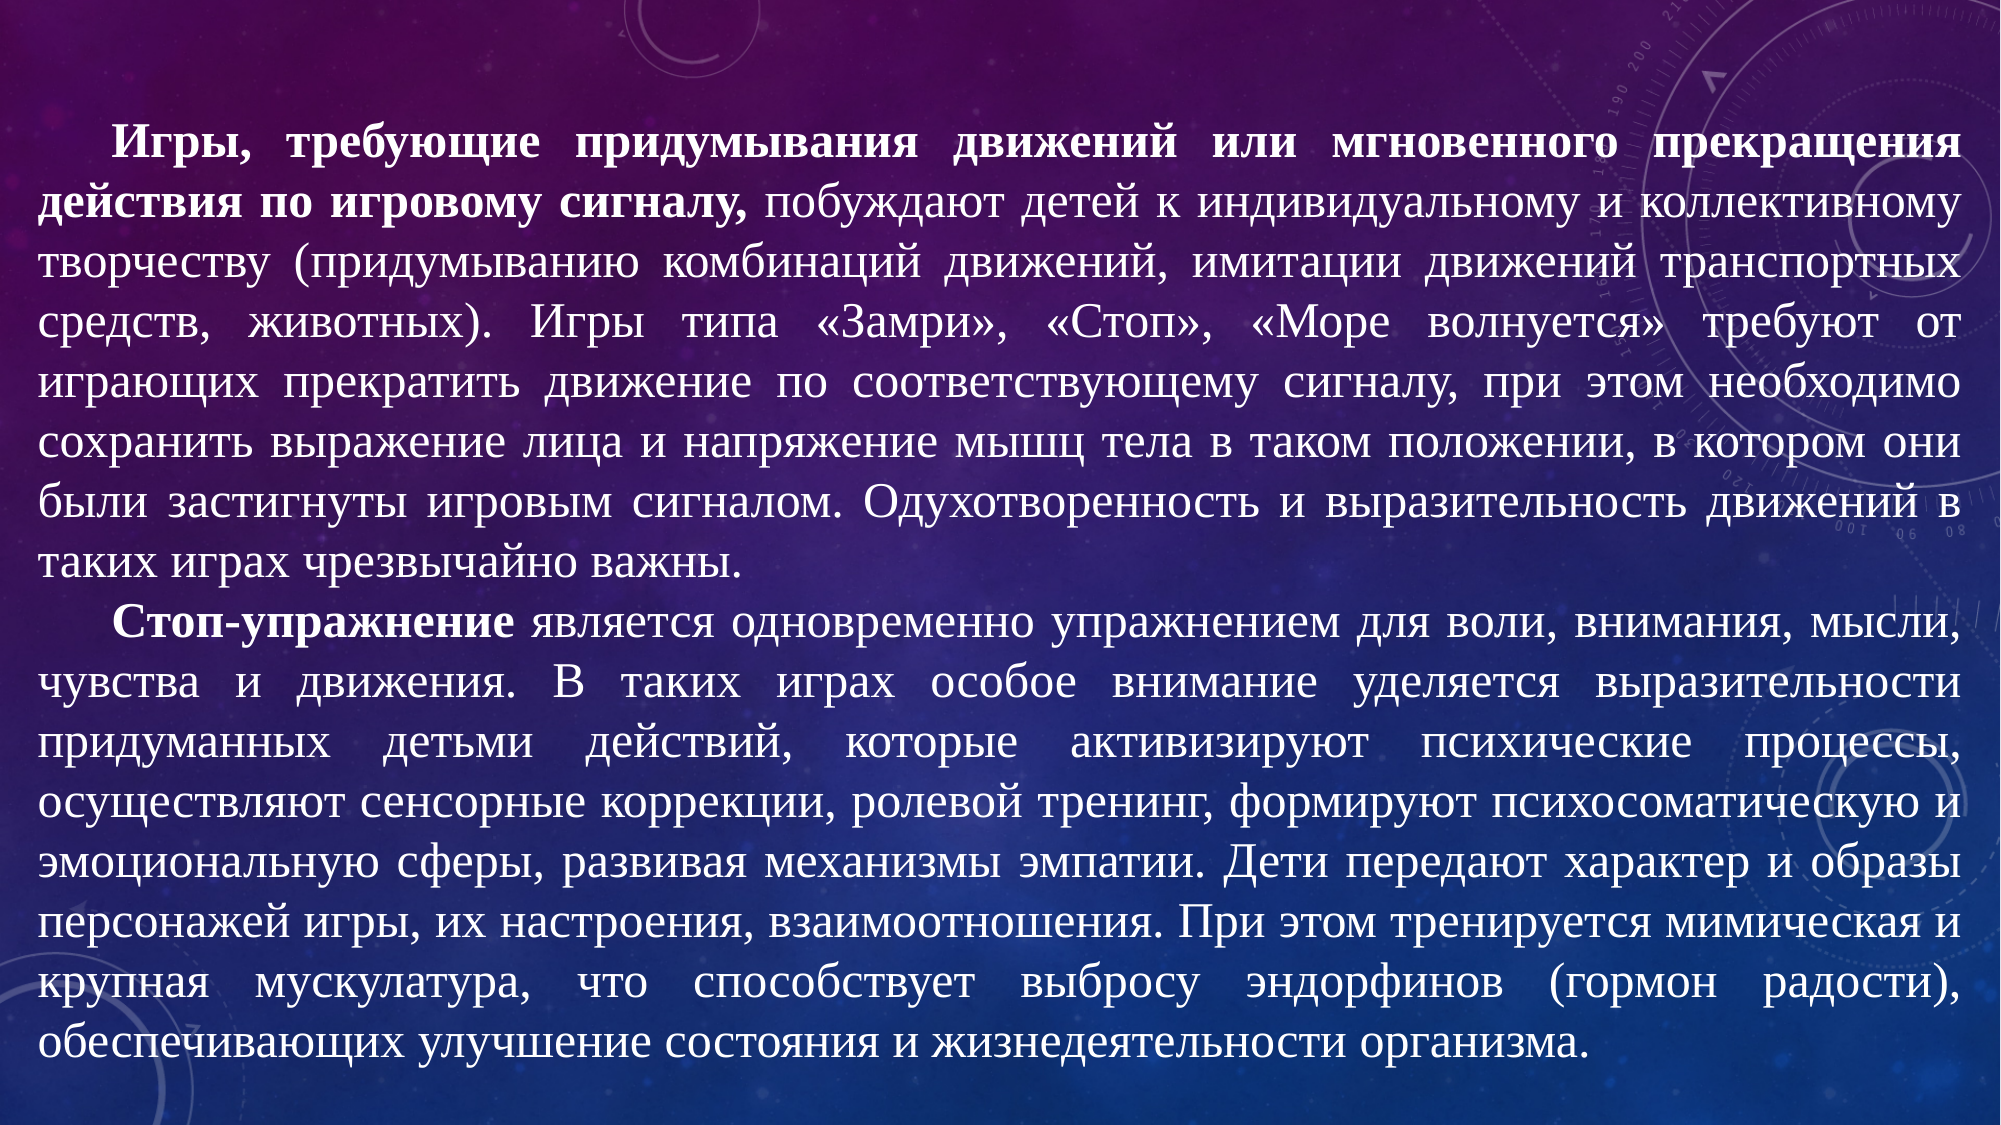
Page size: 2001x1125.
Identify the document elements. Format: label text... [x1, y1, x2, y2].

text_box Игры, требующие придумывания движений или мгновенного прекращения действия по игровому сигналу, побуждают детей к индивидуальному и коллективному творчеству (придумыванию комбинаций движений, имитации движений транспортных средств, животных). Игры типа «Замри», «Стоп», «Море волнуется» требуют от играющих прекратить движение по соответствующему сигналу, при этом необходимо сохранить выражение лица и напряжение мышц тела в таком положении, в котором они были застигнуты игровым сигналом. Одухотворенность и выразительность движений в таких играх чрезвычайно важны. Стоп-упражнение является одновременно упражнением для воли, внимания, мысли, чувства и движения. В таких играх особое внимание уделяется выразительности придуманных детьми действий, которые активизируют психические процессы, осуществляют сенсорные коррекции, ролевой тренинг, формируют психосоматическую и эмоциональную сферы, развивая механизмы эмпатии. Дети передают характер и образы персонажей игры, их настроения, взаимоотношения. При этом тренируется мимическая и крупная мускулатура, что способствует выбросу эндорфинов (гормон радости), обеспечивающих улучшение состояния и жизнедеятельности организма. [22, 99, 1978, 1075]
picture [0, 0, 2001, 1125]
